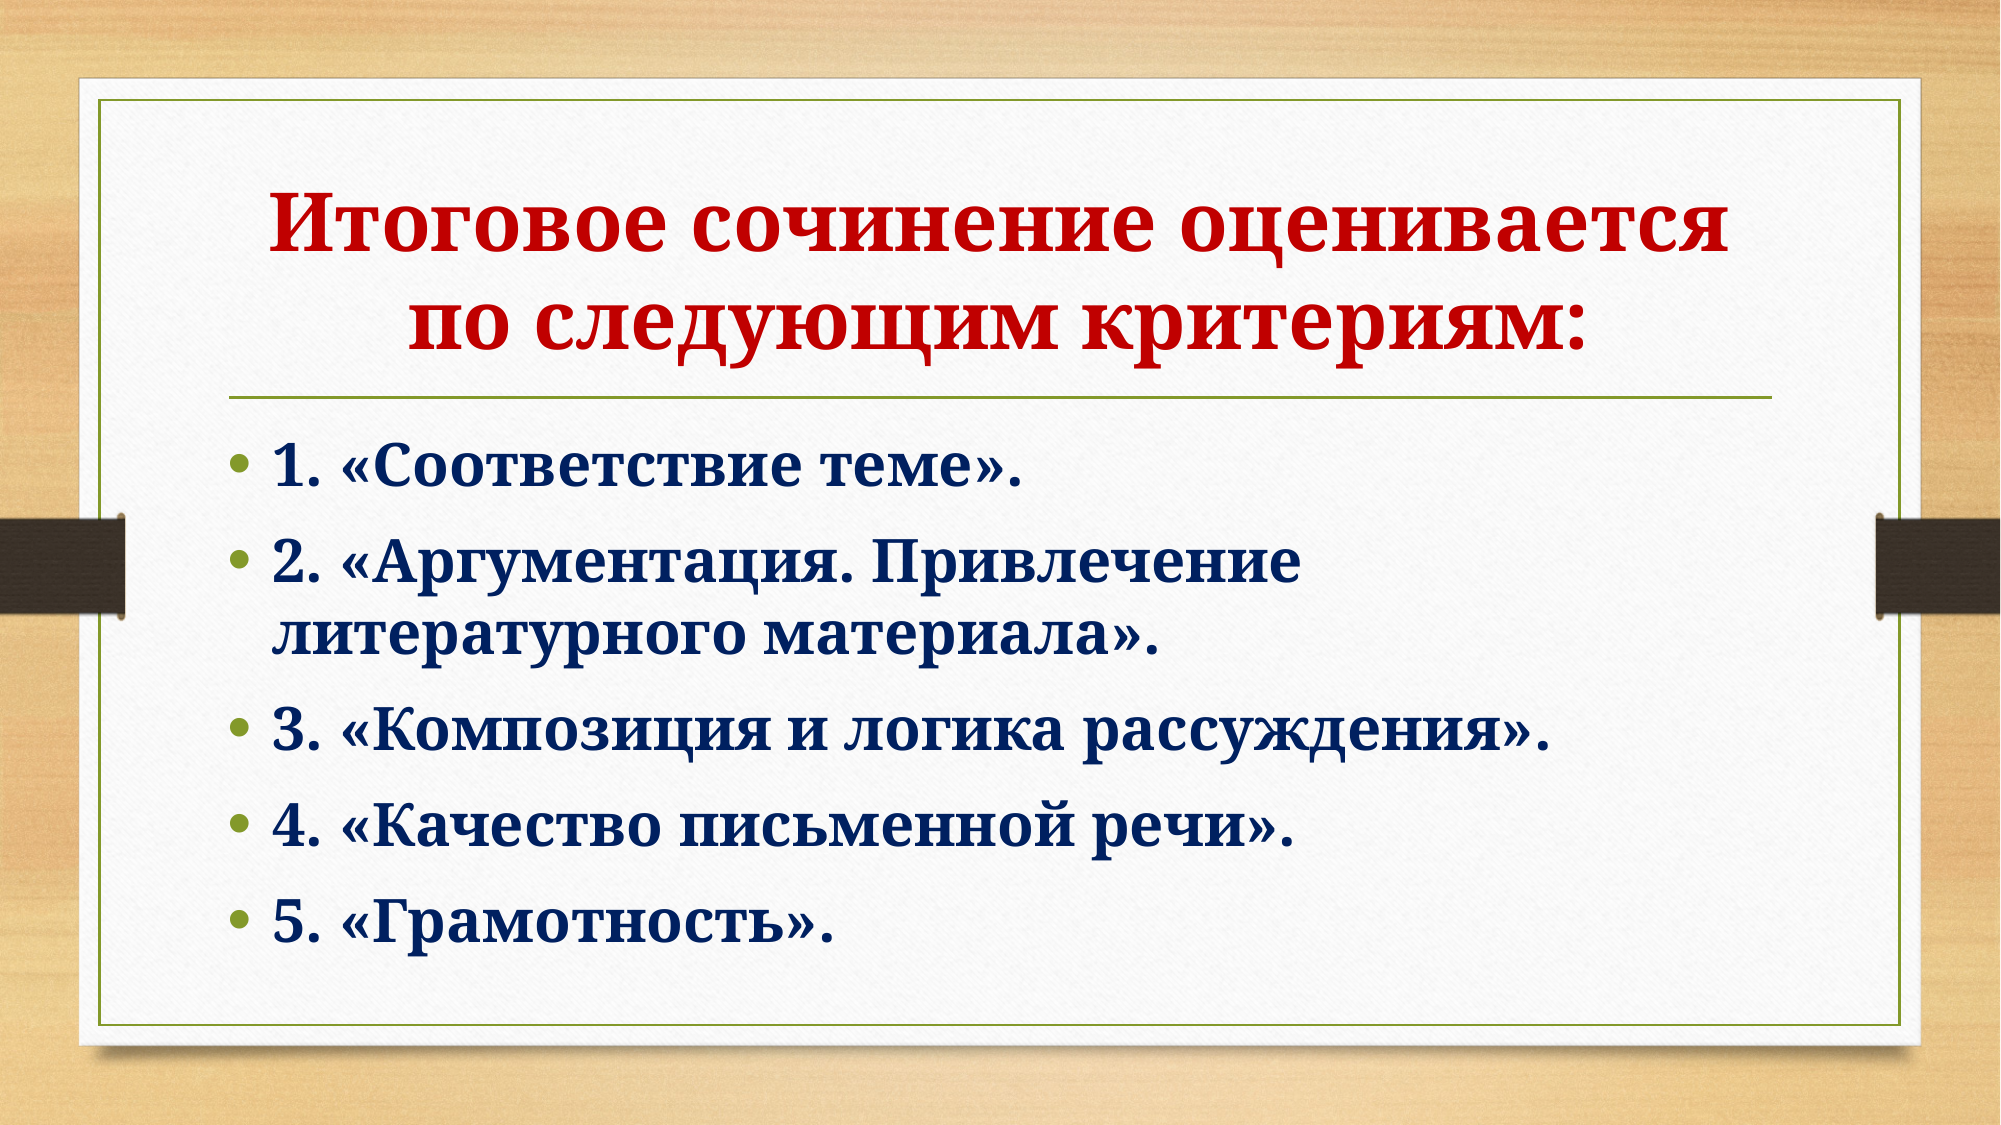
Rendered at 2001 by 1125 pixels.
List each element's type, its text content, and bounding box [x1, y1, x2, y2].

picture [0, 0, 2001, 1125]
list 1. «Соответствие теме». 2. «Аргументация. Привлечение литературного материала». 3. «Композиция и логика рассуждения». 4. «Качество письменной речи». 5. «Грамотность». [212, 419, 1788, 964]
title Итоговое сочинение оценивается по следующим критериям: [212, 161, 1788, 375]
